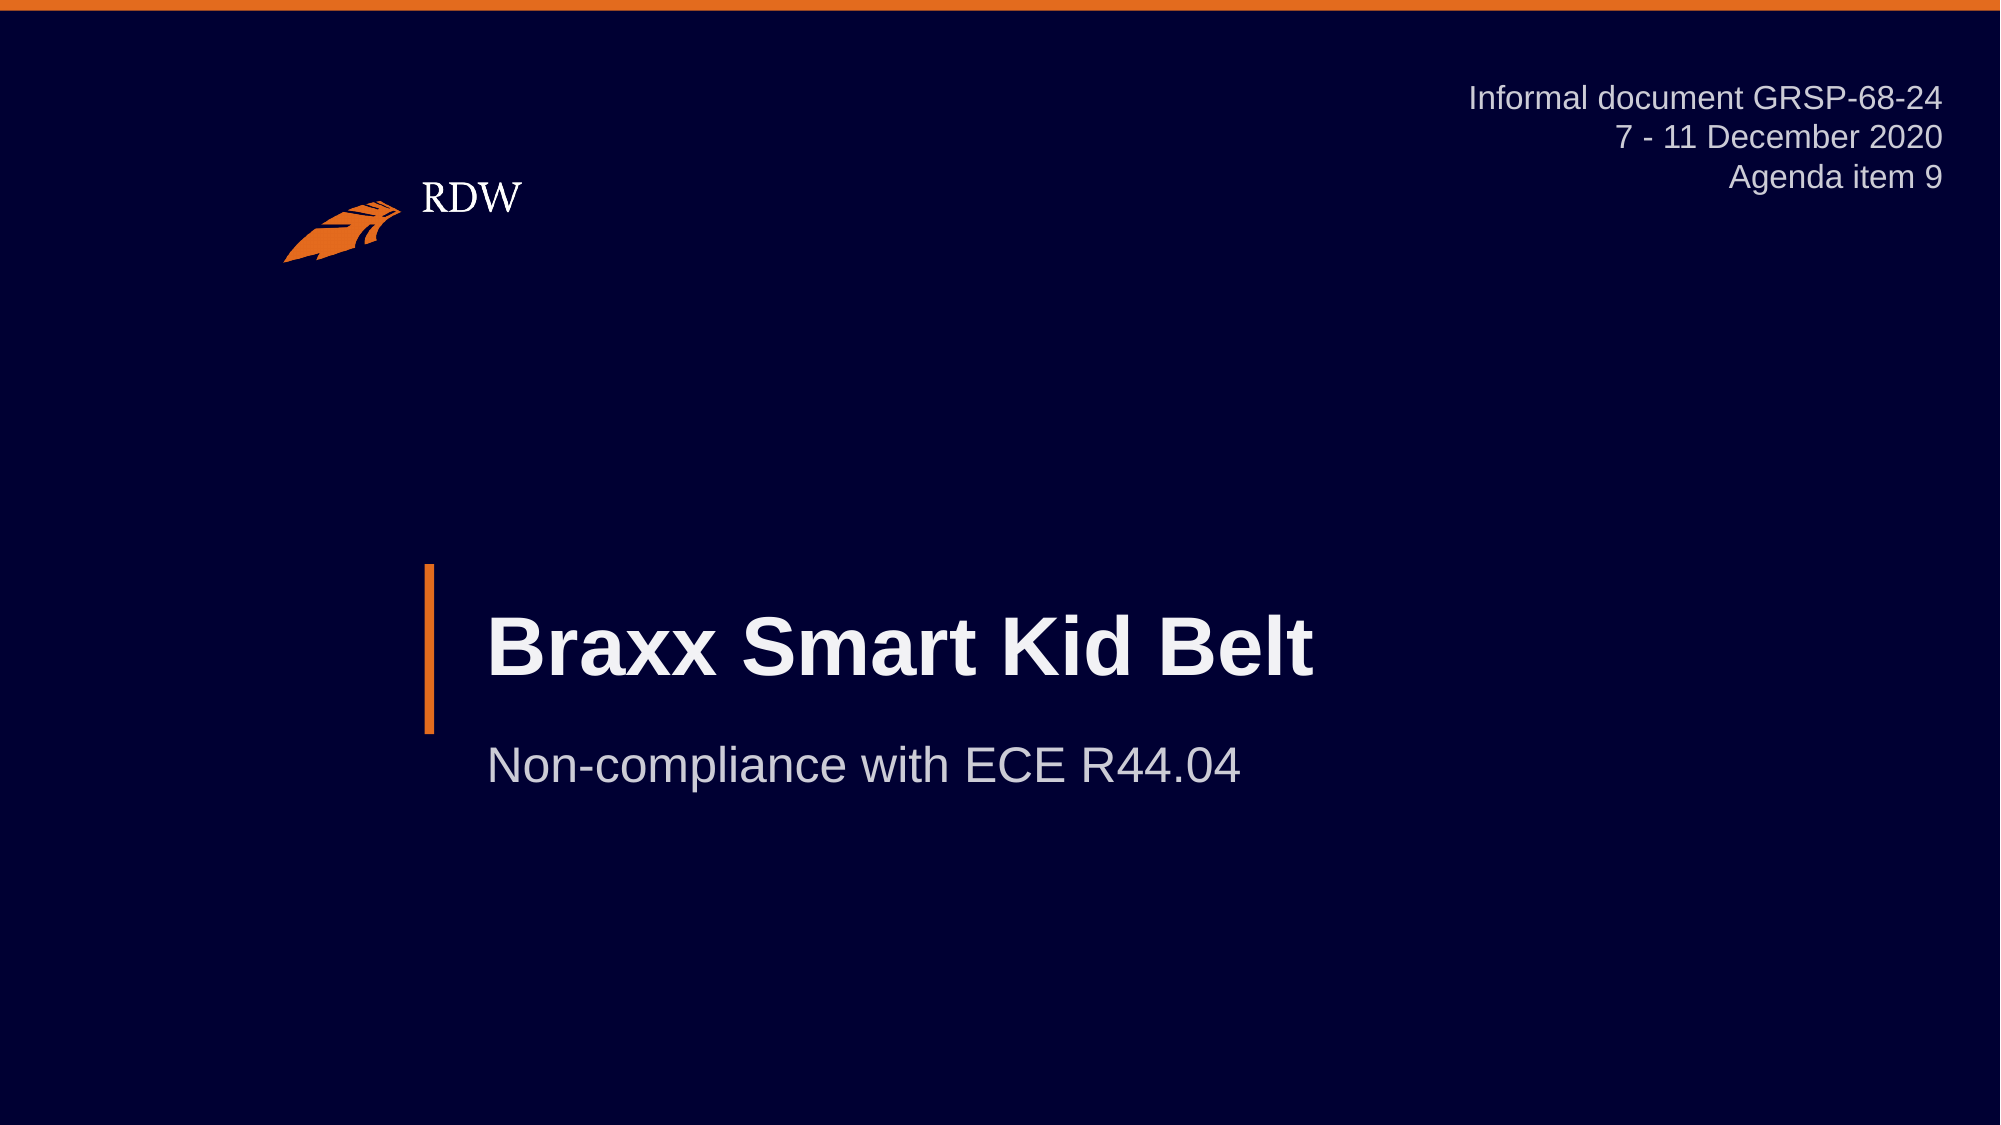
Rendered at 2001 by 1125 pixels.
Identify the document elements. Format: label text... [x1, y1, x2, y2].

subtitle Non-compliance with ECE R44.04 [486, 732, 1515, 860]
picture [283, 182, 522, 263]
title Braxx Smart Kid Belt [486, 564, 1514, 732]
list Informal document GRSP-68-24 7 - 11 December 2020 Agenda item 9 [545, 55, 1944, 196]
